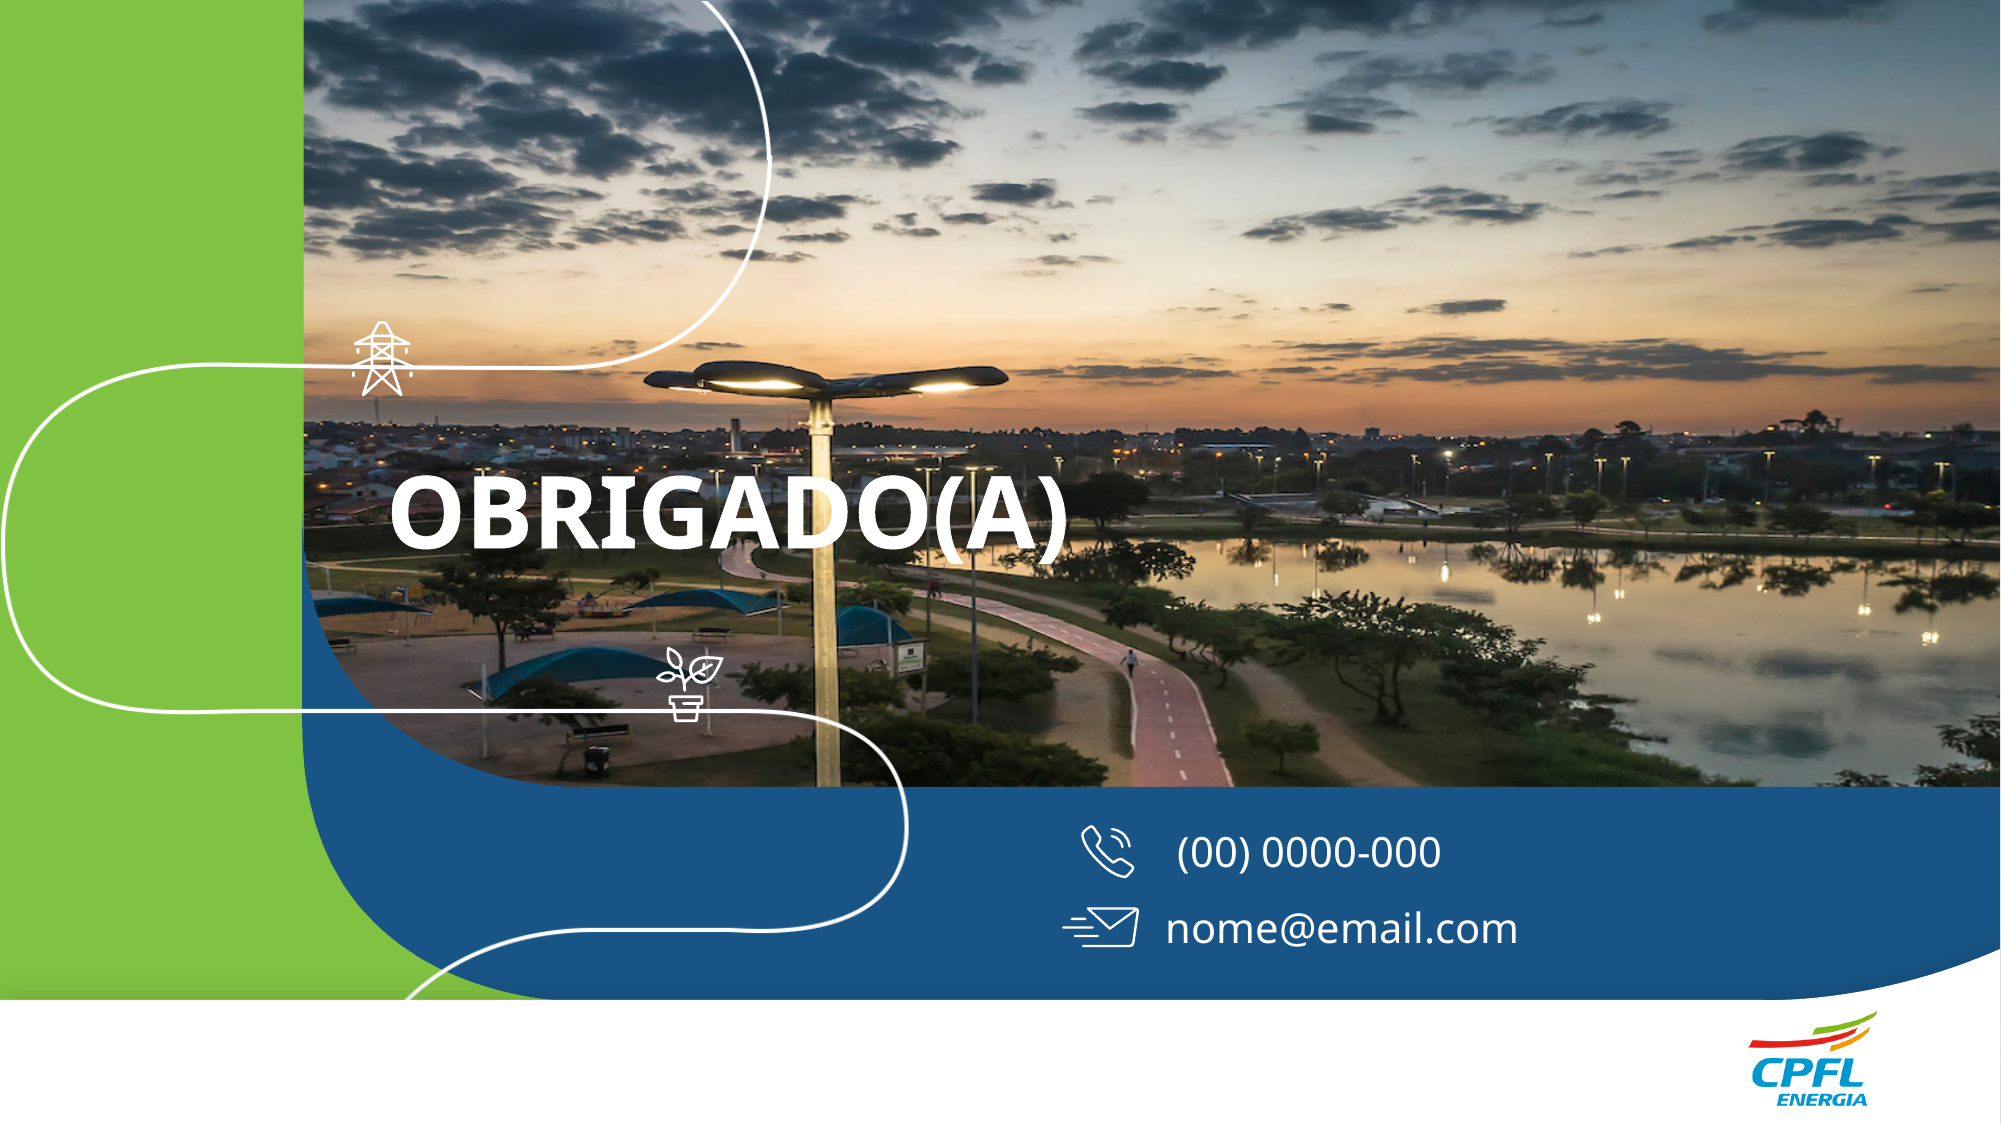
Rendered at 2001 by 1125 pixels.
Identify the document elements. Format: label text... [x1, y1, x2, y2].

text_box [348, 321, 416, 397]
text_box OBRIGADO(A) [371, 440, 1085, 576]
text_box nome@email.com [1151, 894, 1535, 960]
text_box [1080, 824, 1135, 879]
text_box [655, 646, 724, 723]
text_box (00) 0000-000 [1163, 818, 1459, 884]
picture [1782, 1096, 1790, 1106]
picture [1748, 1011, 1877, 1106]
picture [0, 0, 2001, 999]
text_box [1061, 907, 1140, 948]
